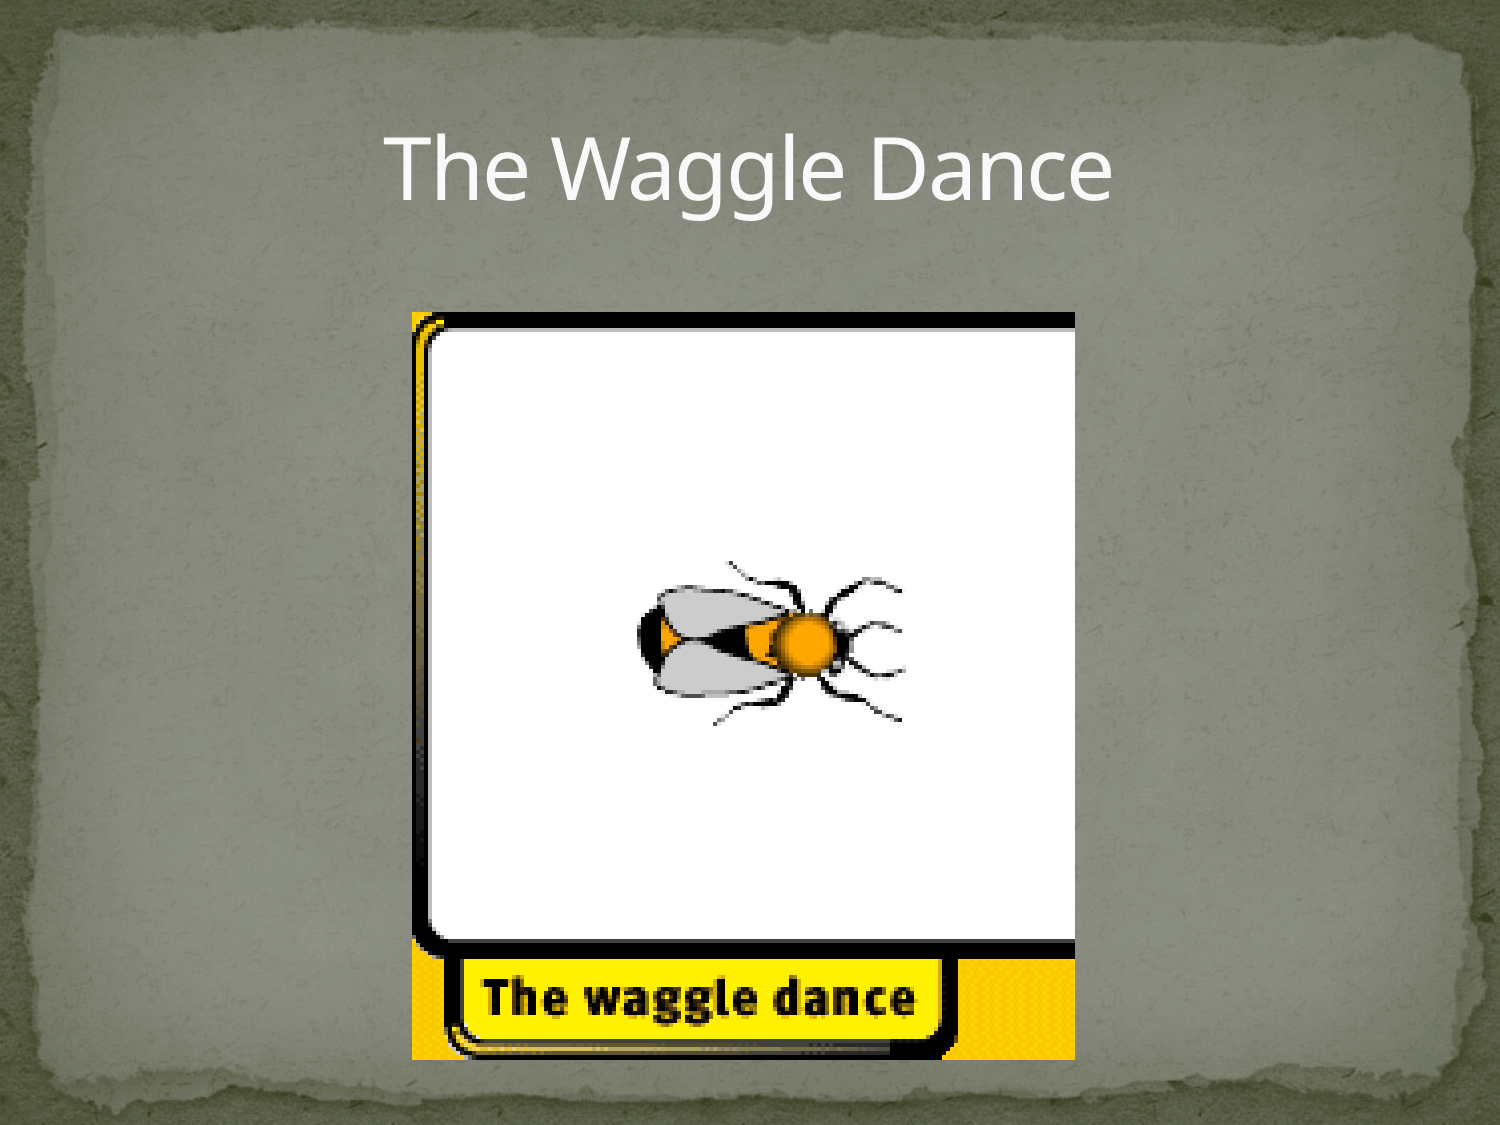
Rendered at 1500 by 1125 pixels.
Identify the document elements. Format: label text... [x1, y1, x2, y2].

picture [412, 312, 1075, 1060]
title The Waggle Dance [74, 24, 1425, 225]
